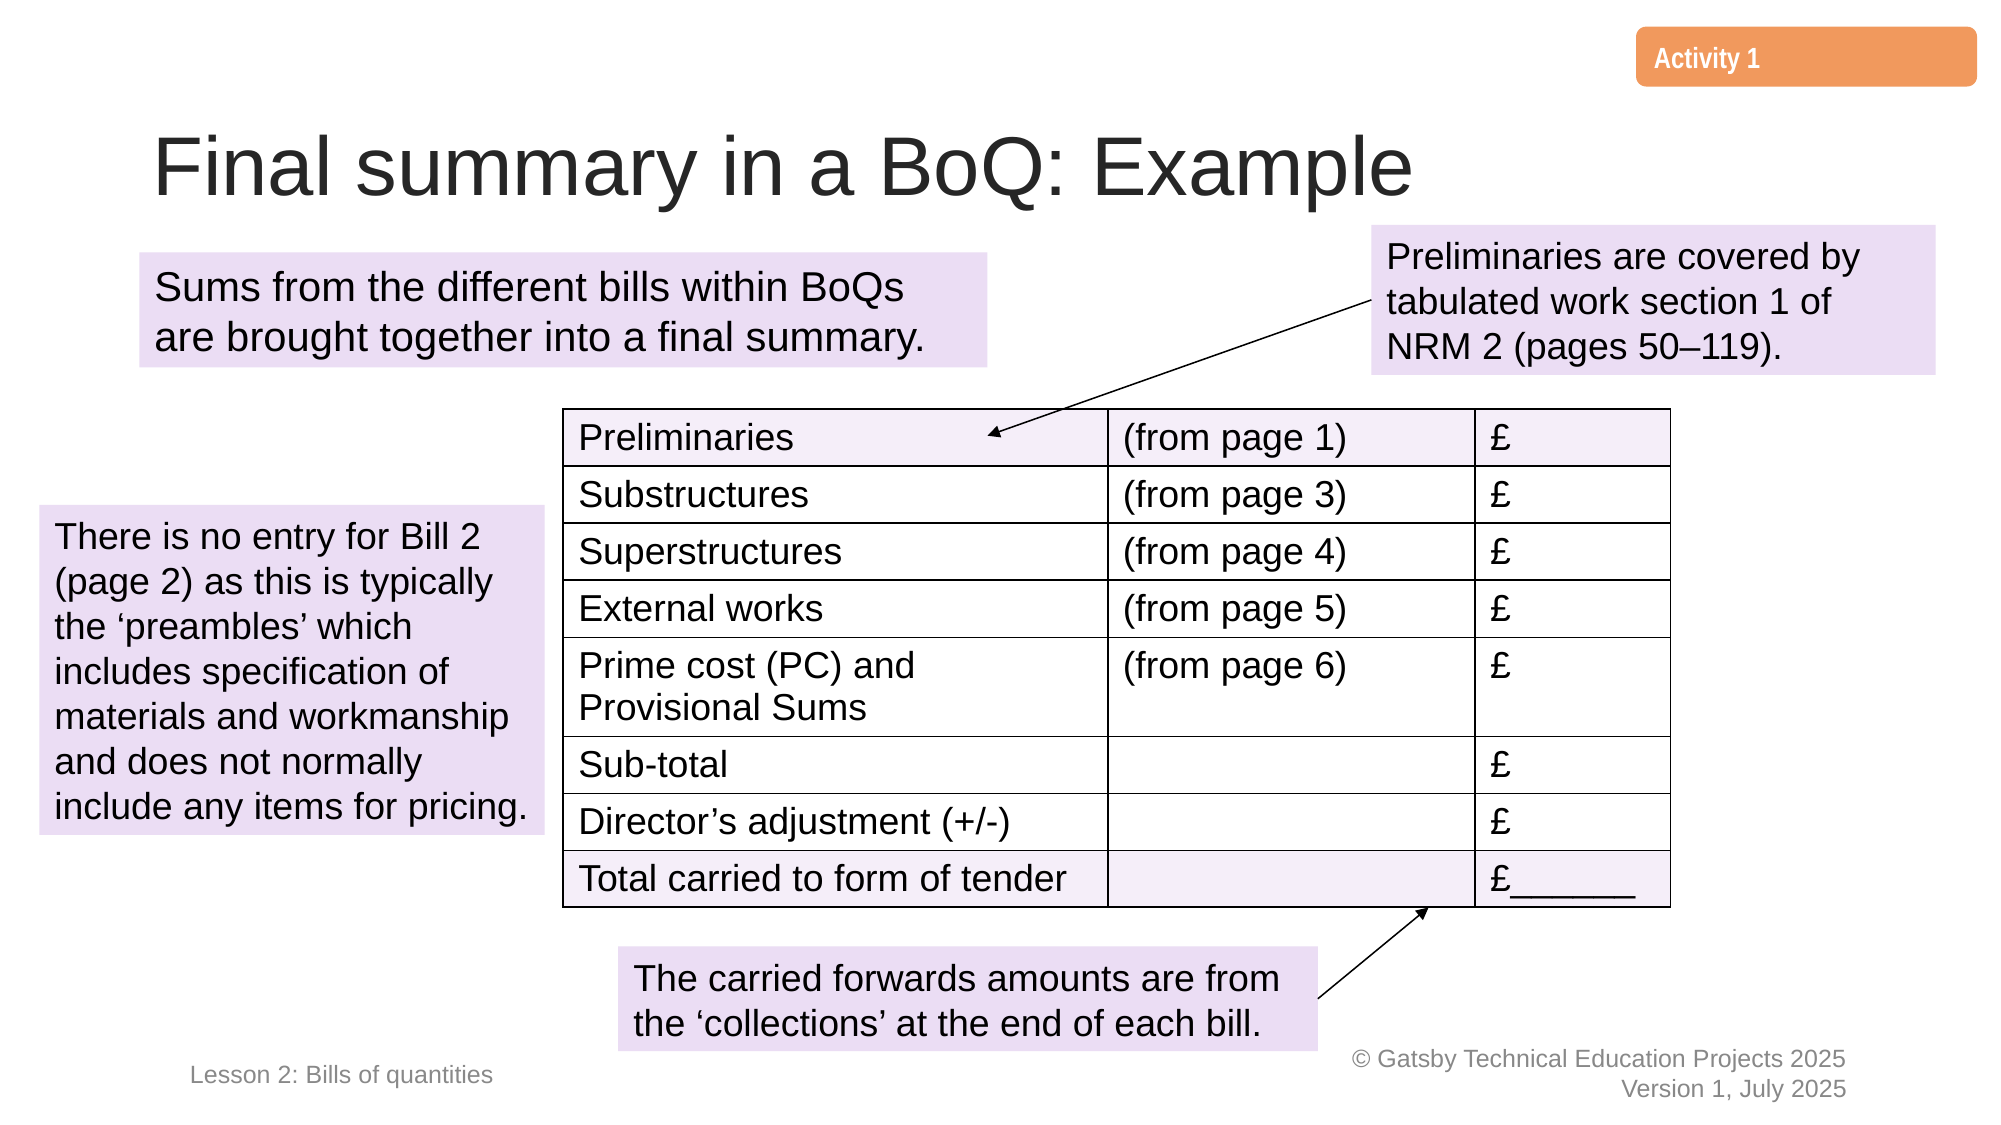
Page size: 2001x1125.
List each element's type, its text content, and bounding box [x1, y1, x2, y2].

table_header Preliminaries [564, 410, 1107, 465]
text_box The carried forwards amounts are from the ‘collections’ at the end of each bill. [618, 946, 1318, 1052]
table_cell Director’s adjustment (+/-) [564, 794, 1107, 850]
text_box Sums from the different bills within BoQs are brought together into a final summary. [139, 252, 988, 368]
table_cell £ [1476, 581, 1670, 637]
table_cell Substructures [564, 467, 1107, 522]
table_cell Superstructures [564, 524, 1107, 579]
text_box There is no entry for Bill 2 (page 2) as this is typically the ‘preambles’ which includes specification of materials and workmanship and does not normally include any items for pricing. [39, 504, 545, 835]
text_box Activity 1 [1636, 26, 1978, 87]
table_cell [1109, 851, 1474, 906]
table_cell £ [1476, 467, 1670, 522]
table_cell [1109, 794, 1474, 850]
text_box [1317, 907, 1429, 1000]
table_cell £ [1476, 638, 1670, 736]
list Lesson 2: Bills of quantities [137, 1042, 829, 1103]
table_cell Sub-total [564, 737, 1107, 793]
table_cell £ [1476, 737, 1670, 793]
table_cell External works [564, 581, 1107, 637]
table_cell (from page 4) [1109, 524, 1474, 579]
table_cell (from page 5) [1109, 581, 1474, 637]
table_cell £ [1476, 524, 1670, 579]
table_cell [1109, 737, 1474, 793]
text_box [987, 300, 1372, 436]
table_cell £______ [1476, 851, 1670, 906]
title Final summary in a BoQ: Example [137, 59, 1863, 278]
table_header £ [1476, 410, 1670, 465]
table_cell (from page 6) [1109, 638, 1474, 736]
table_cell £ [1476, 794, 1670, 850]
table_cell Prime cost (PC) and Provisional Sums [564, 638, 1107, 736]
table_header (from page 1) [1109, 410, 1474, 465]
text_box Preliminaries are covered by tabulated work section 1 of NRM 2 (pages 50–119). [1371, 224, 1936, 375]
table_cell Total carried to form of tender [564, 851, 1107, 906]
table_cell (from page 3) [1109, 467, 1474, 522]
